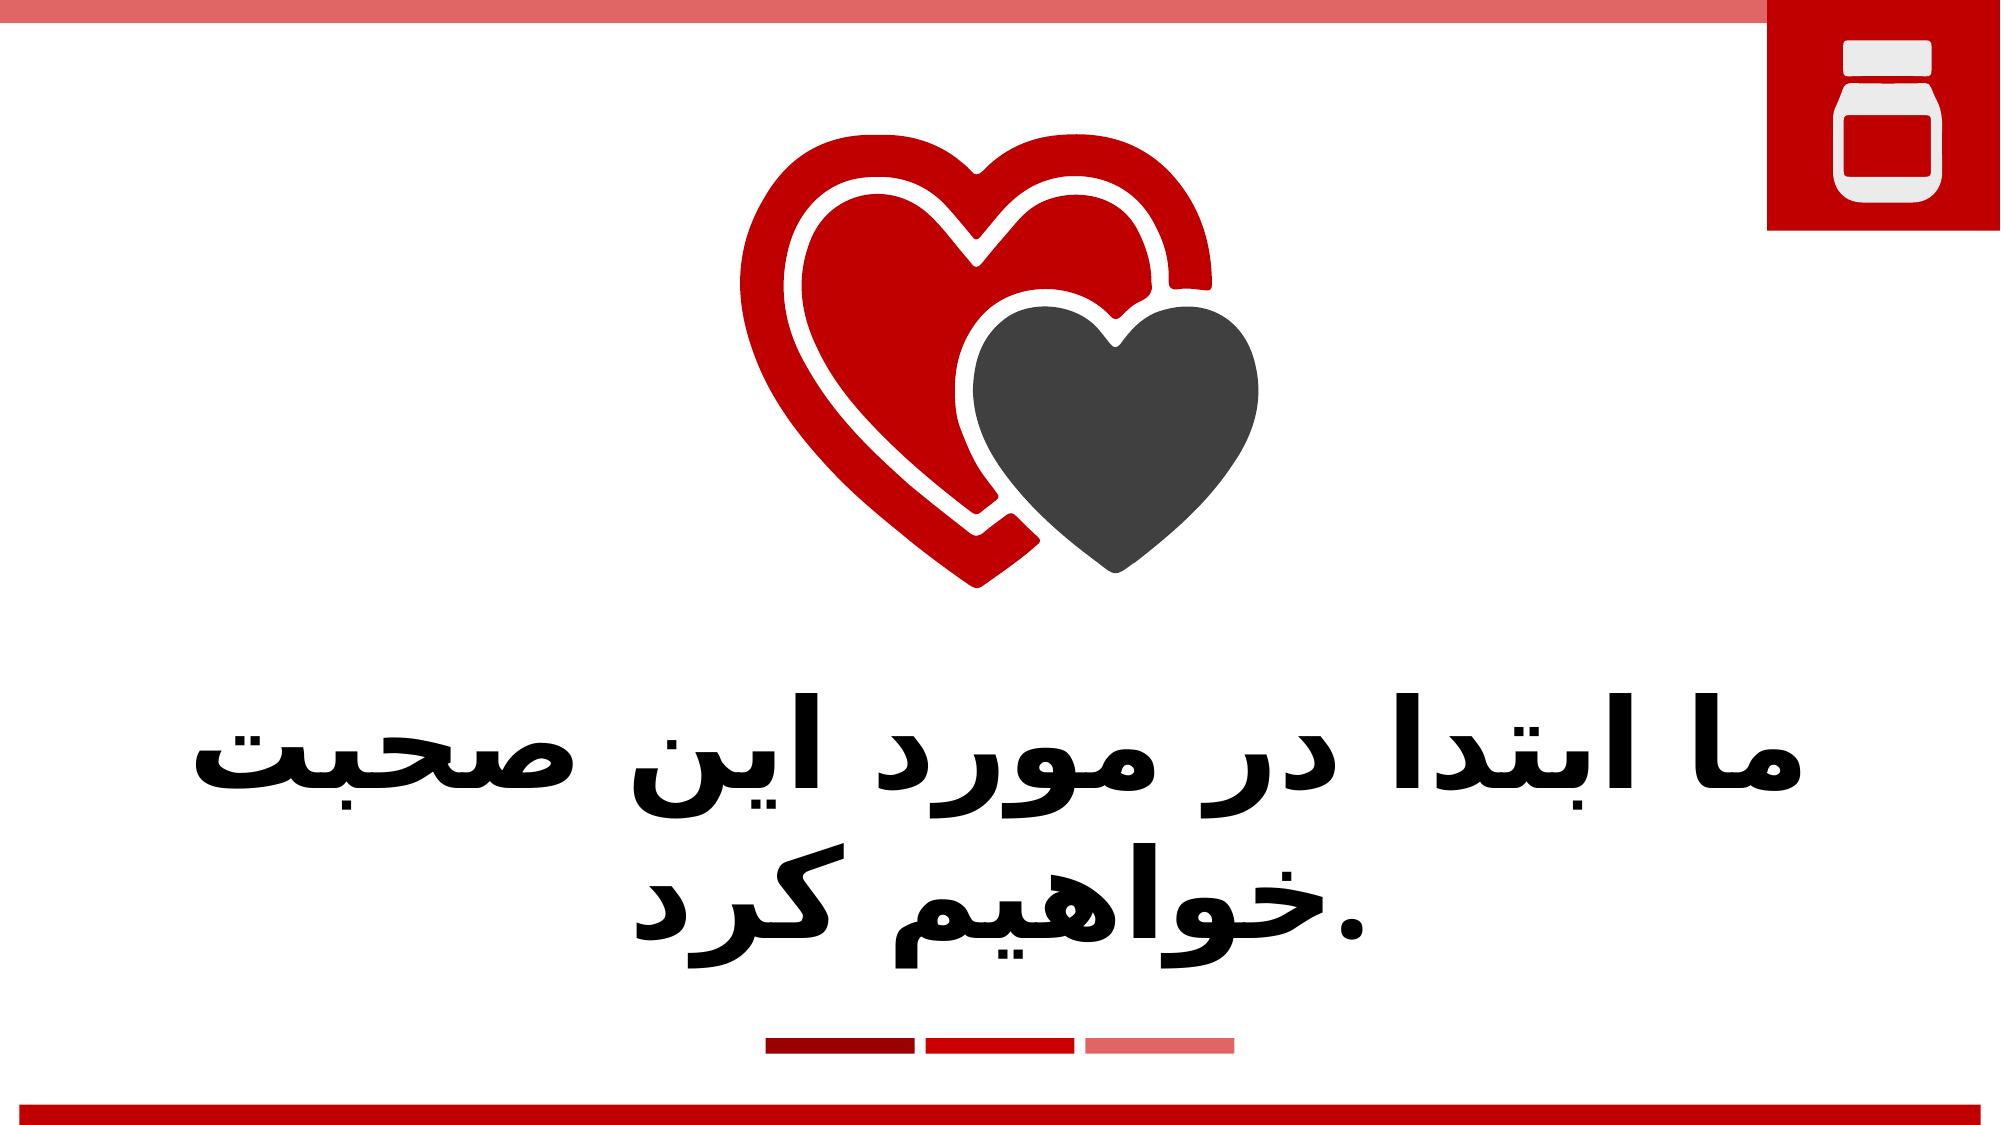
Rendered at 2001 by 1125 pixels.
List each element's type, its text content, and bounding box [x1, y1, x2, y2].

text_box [882, 598, 1118, 1114]
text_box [882, 0, 1118, 128]
text_box [765, 1038, 878, 1054]
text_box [1832, 40, 1943, 203]
text_box [1112, 1103, 1983, 1125]
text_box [733, 130, 1265, 590]
text_box [1125, 1038, 1235, 1054]
title ما ابتدا در مورد این صحبت خواهیم کرد. [68, 751, 878, 877]
title ما ابتدا در مورد این صحبت خواهیم کرد. [1125, 751, 1932, 877]
text_box [17, 1103, 891, 1125]
